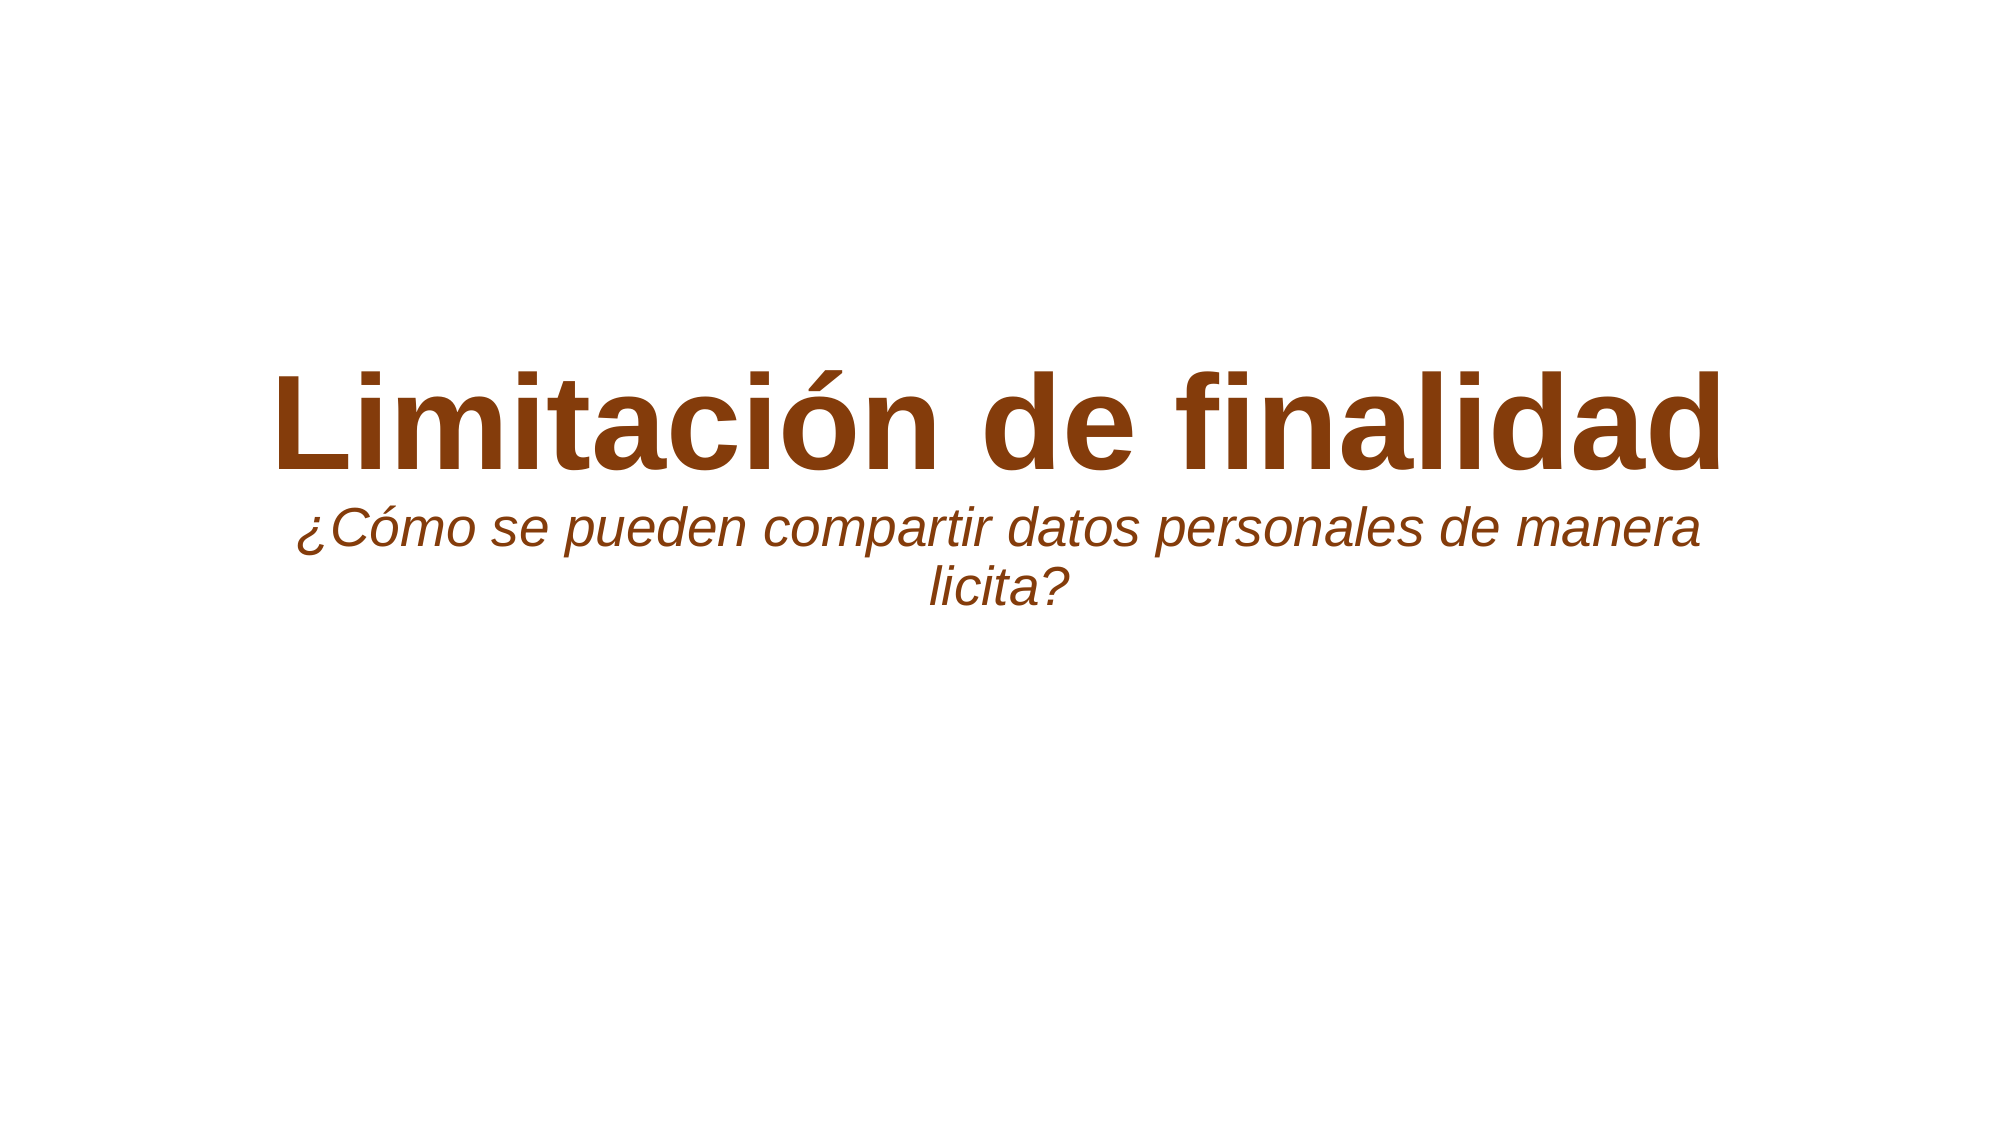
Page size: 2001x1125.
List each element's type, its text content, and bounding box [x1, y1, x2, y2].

title Limitación de finalidad ¿Cómo se pueden compartir datos personales de manera licita? [229, 343, 1771, 626]
